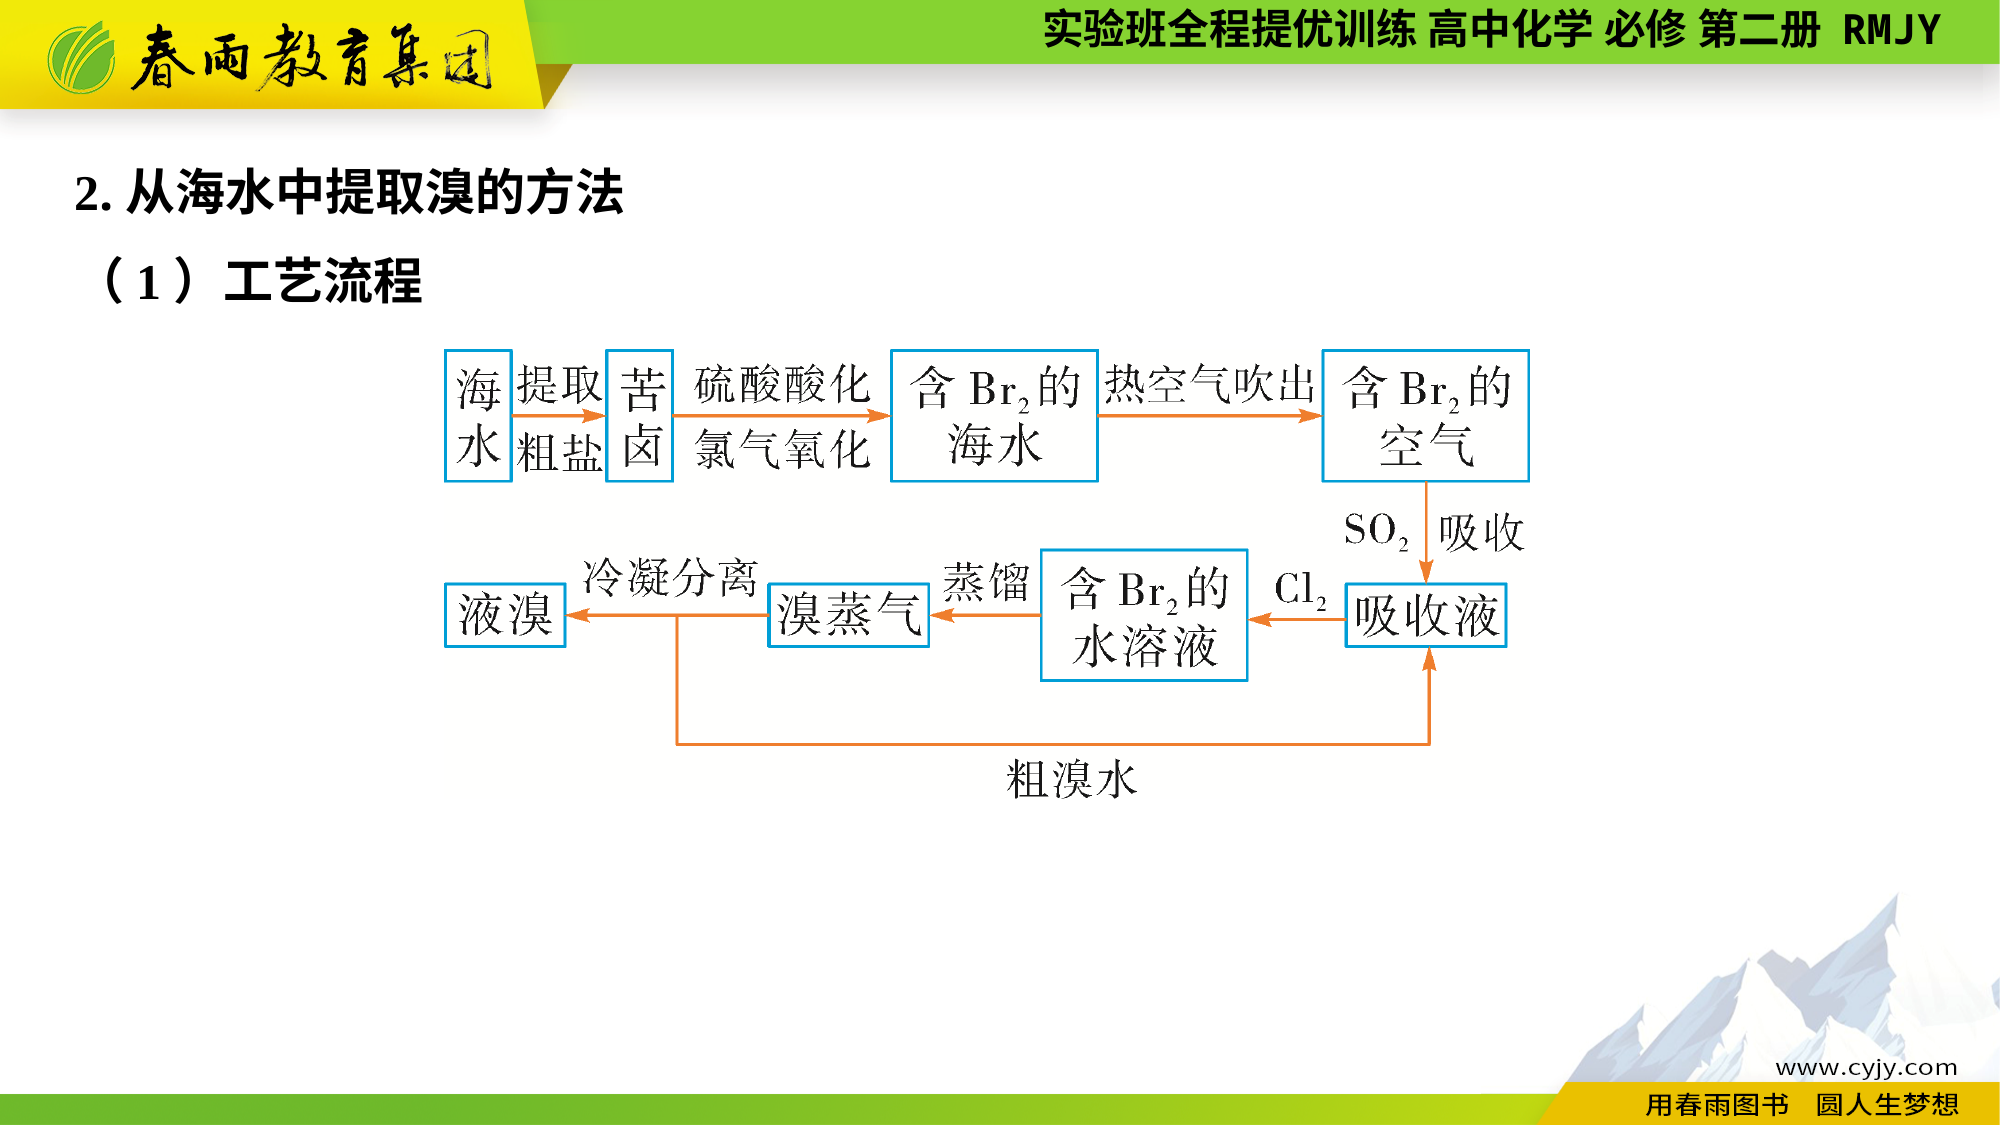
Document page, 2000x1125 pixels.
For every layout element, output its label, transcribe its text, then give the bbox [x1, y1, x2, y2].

list 2.从海水中提取溴的方法 （1）工艺流程 [59, 122, 1944, 320]
picture [0, 0, 2000, 1125]
